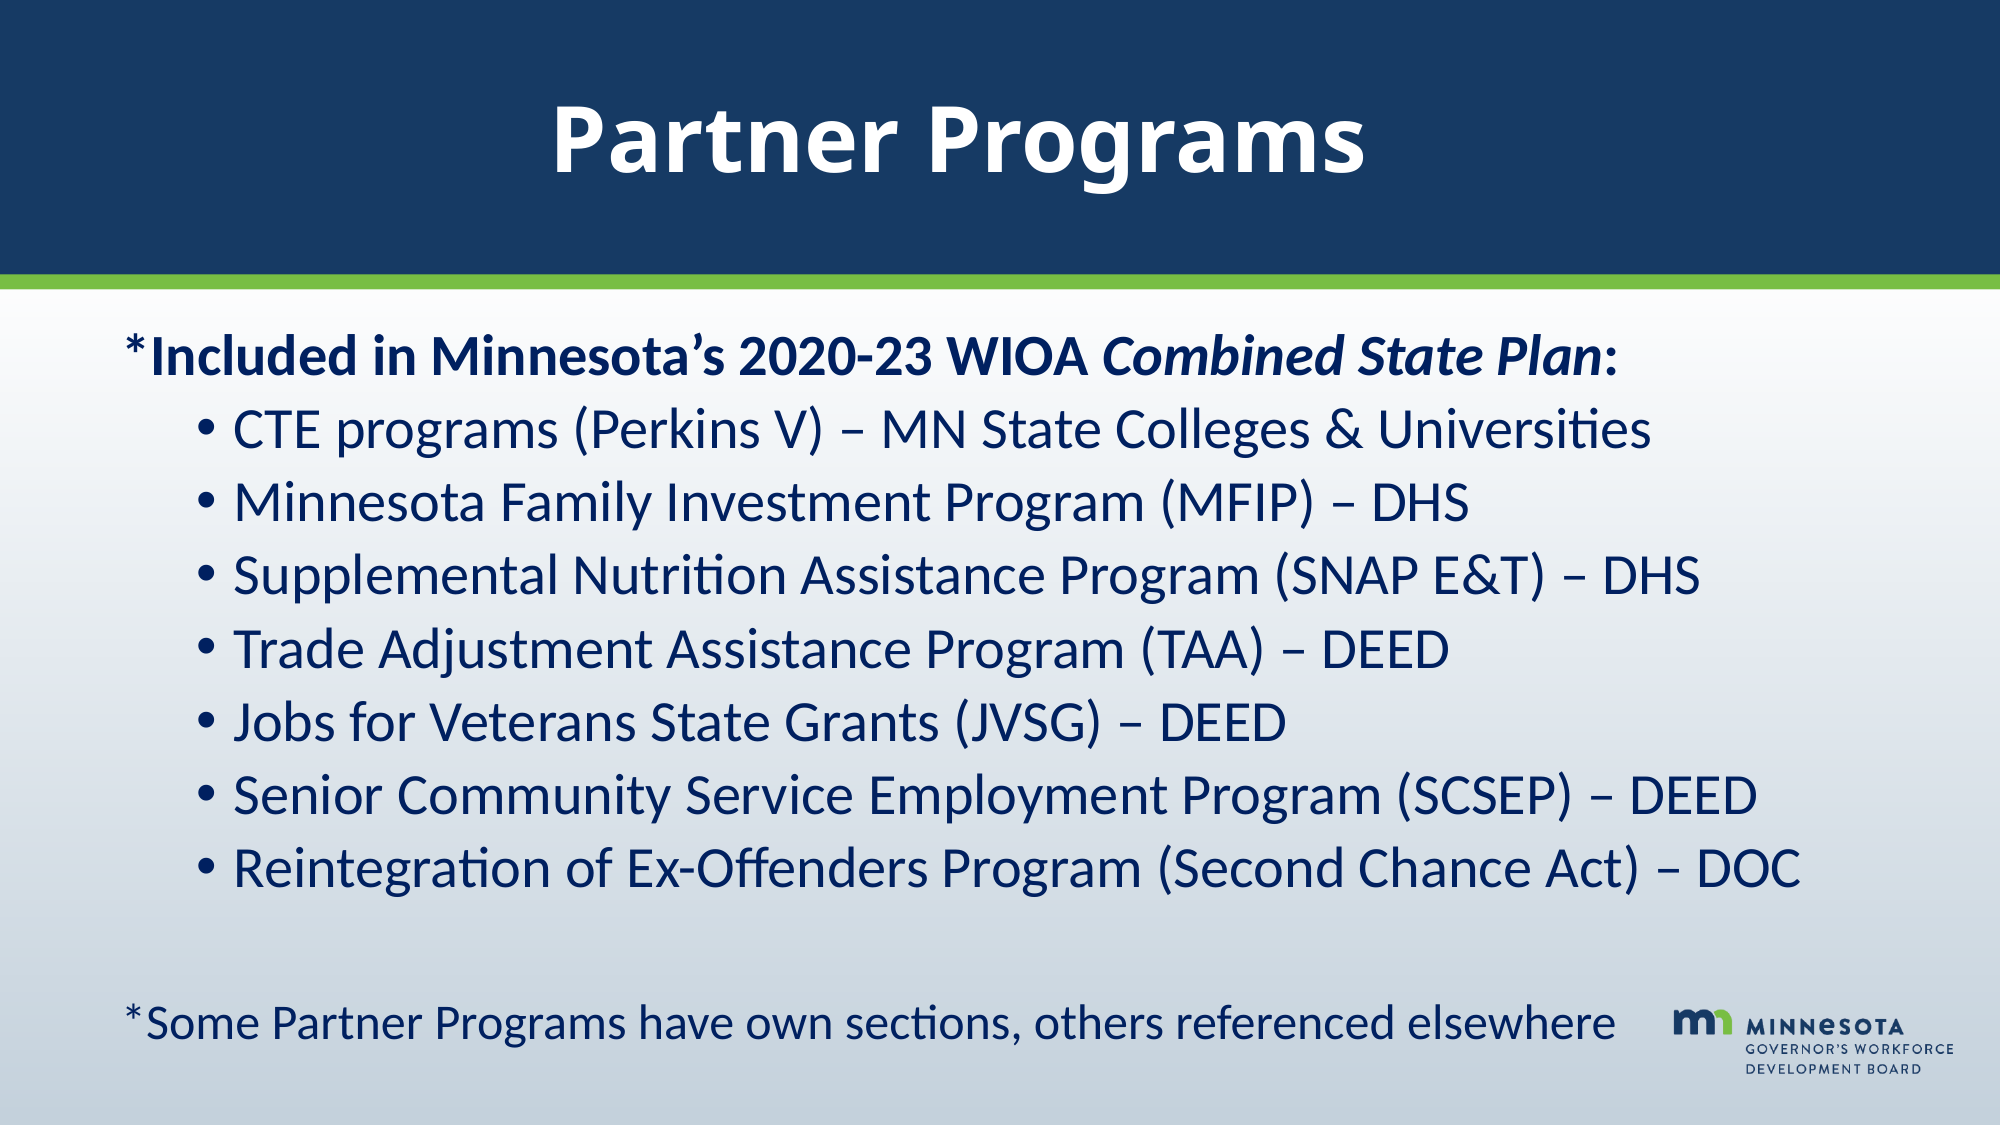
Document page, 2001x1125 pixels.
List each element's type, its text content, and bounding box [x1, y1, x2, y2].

list *Included in Minnesota’s 2020-23 WIOA Combined State Plan: CTE programs (Perkins V) – MN State Colleges & Universities Minnesota Family Investment Program (MFIP) – DHS Supplemental Nutrition Assistance Program (SNAP E&T) – DHS Trade Adjustment Assistance Program (TAA) – DEED Jobs for Veterans State Grants (JVSG) – DEED Senior Community Service Employment Program (SCSEP) – DEED Reintegration of Ex-Offenders Program (Second Chance Act) – DOC *Some Partner Programs have own sections, others referenced elsewhere [106, 317, 1894, 1091]
title Partner Programs [137, 33, 1863, 252]
picture [0, 0, 2000, 1125]
